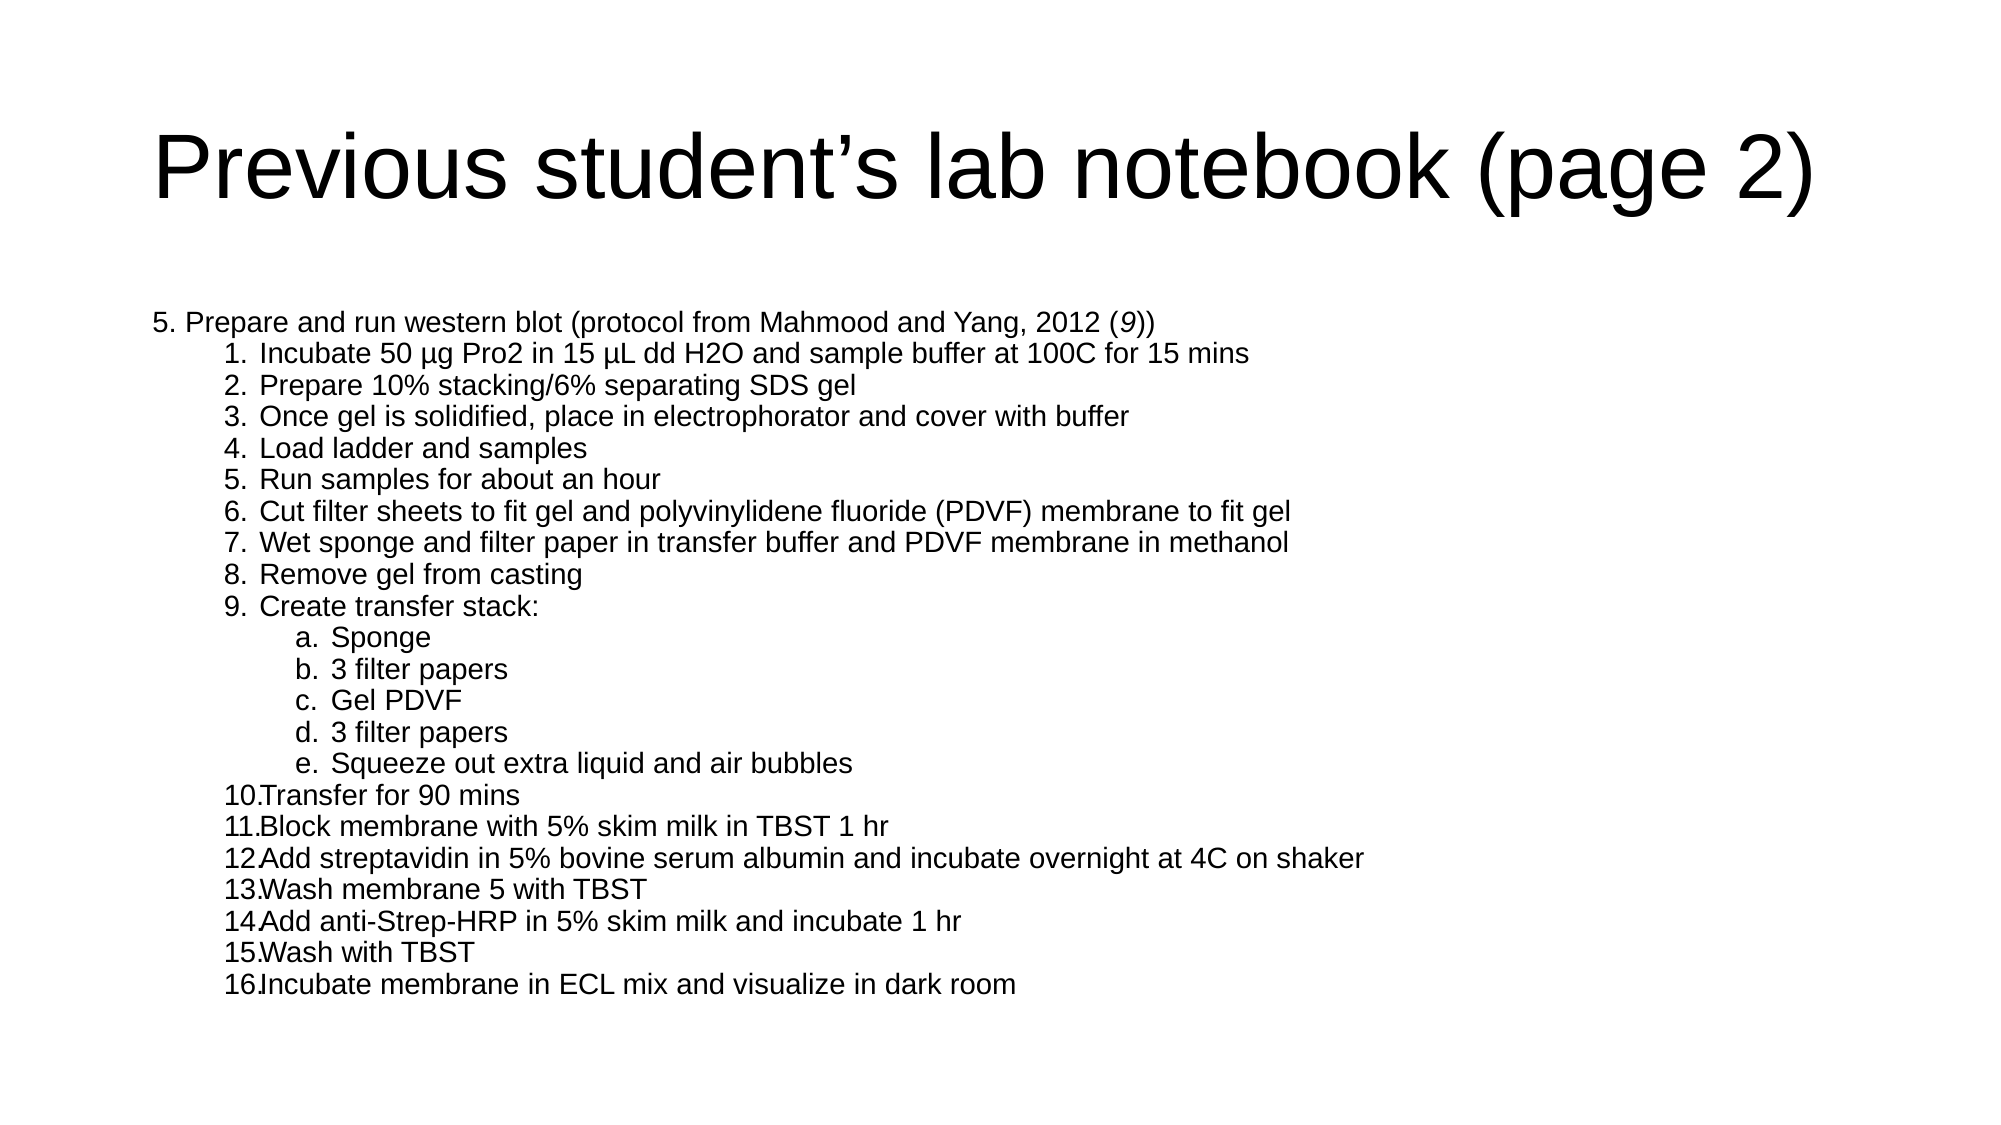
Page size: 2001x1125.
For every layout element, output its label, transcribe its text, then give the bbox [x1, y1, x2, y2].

list 5. Prepare and run western blot (protocol from Mahmood and Yang, 2012 (9)) Incubate 50 µg Pro2 in 15 µL dd H2O and sample buffer at 100C for 15 mins Prepare 10% stacking/6% separating SDS gel Once gel is solidified, place in electrophorator and cover with buffer Load ladder and samples Run samples for about an hour Cut filter sheets to fit gel and polyvinylidene fluoride (PDVF) membrane to fit gel Wet sponge and filter paper in transfer buffer and PDVF membrane in methanol Remove gel from casting Create transfer stack: Sponge 3 filter papers Gel PDVF 3 filter papers Squeeze out extra liquid and air bubbles Transfer for 90 mins Block membrane with 5% skim milk in TBST 1 hr Add streptavidin in 5% bovine serum albumin and incubate overnight at 4C on shaker Wash membrane 5 with TBST Add anti-Strep-HRP in 5% skim milk and incubate 1 hr Wash with TBST Incubate membrane in ECL mix and visualize in dark room [137, 299, 1863, 1014]
title Previous student’s lab notebook (page 2) [137, 59, 1863, 278]
